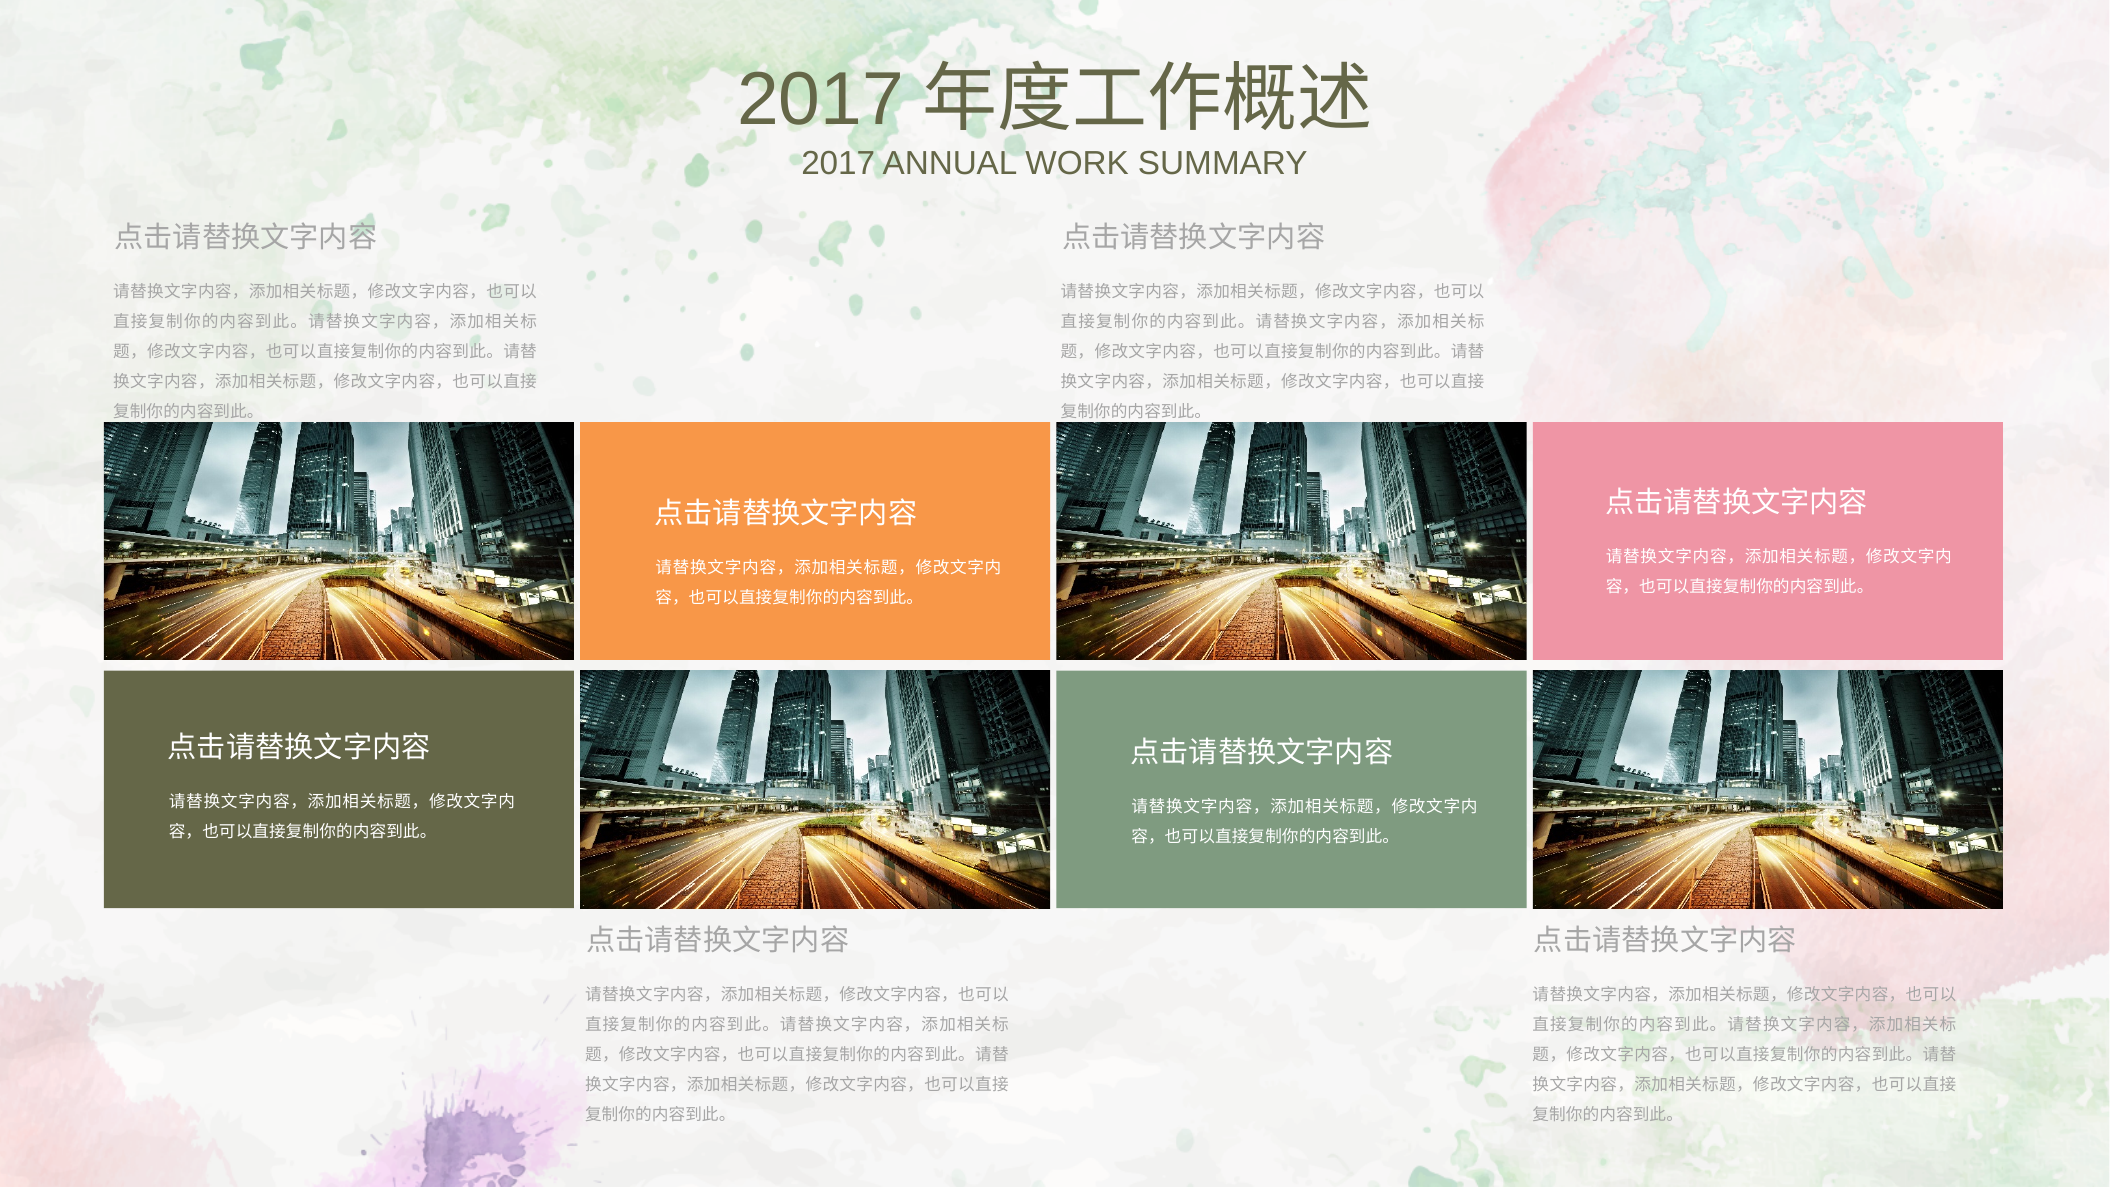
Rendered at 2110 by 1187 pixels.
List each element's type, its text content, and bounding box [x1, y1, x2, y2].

text_box 请替换文字内容，添加相关标题，修改文字内容，也可以直接复制你的内容到此。 [655, 546, 1002, 607]
text_box 点击请替换文字内容 [1130, 732, 1399, 769]
text_box 2017 ANNUAL WORK SUMMARY [765, 141, 1344, 182]
text_box 点击请替换文字内容 [167, 728, 436, 764]
text_box 请替换文字内容，添加相关标题，修改文字内容，也可以直接复制你的内容到此。请替换文字内容，添加相关标题，修改文字内容，也可以直接复制你的内容到此。请替换文字内容，添加相关标题，修改文字内容，也可以直接复制你的内容到此。 [585, 974, 1010, 1124]
text_box 点击请替换文字内容 [1533, 921, 1842, 957]
text_box [103, 670, 574, 909]
text_box [103, 422, 574, 660]
text_box [580, 670, 1051, 909]
text_box [1056, 670, 1527, 909]
text_box 请替换文字内容，添加相关标题，修改文字内容，也可以直接复制你的内容到此。 [1131, 785, 1479, 846]
text_box [1532, 422, 2003, 660]
text_box [580, 422, 1051, 660]
text_box 点击请替换文字内容 [1062, 218, 1370, 254]
text_box 点击请替换文字内容 [114, 218, 423, 254]
text_box 请替换文字内容，添加相关标题，修改文字内容，也可以直接复制你的内容到此。请替换文字内容，添加相关标题，修改文字内容，也可以直接复制你的内容到此。请替换文字内容，添加相关标题，修改文字内容，也可以直接复制你的内容到此。 [113, 270, 538, 421]
text_box [1532, 670, 2003, 909]
text_box 点击请替换文字内容 [1604, 483, 1873, 519]
picture [0, 0, 2110, 1187]
text_box 请替换文字内容，添加相关标题，修改文字内容，也可以直接复制你的内容到此。 [1605, 536, 1953, 597]
text_box [1056, 422, 1527, 660]
text_box 请替换文字内容，添加相关标题，修改文字内容，也可以直接复制你的内容到此。 [168, 781, 516, 841]
text_box 请替换文字内容，添加相关标题，修改文字内容，也可以直接复制你的内容到此。请替换文字内容，添加相关标题，修改文字内容，也可以直接复制你的内容到此。请替换文字内容，添加相关标题，修改文字内容，也可以直接复制你的内容到此。 [1532, 974, 1958, 1124]
text_box 请替换文字内容，添加相关标题，修改文字内容，也可以直接复制你的内容到此。请替换文字内容，添加相关标题，修改文字内容，也可以直接复制你的内容到此。请替换文字内容，添加相关标题，修改文字内容，也可以直接复制你的内容到此。 [1060, 270, 1486, 421]
text_box 点击请替换文字内容 [586, 921, 894, 957]
text_box 点击请替换文字内容 [654, 494, 923, 530]
text_box 2017年度工作概述 [703, 49, 1407, 140]
